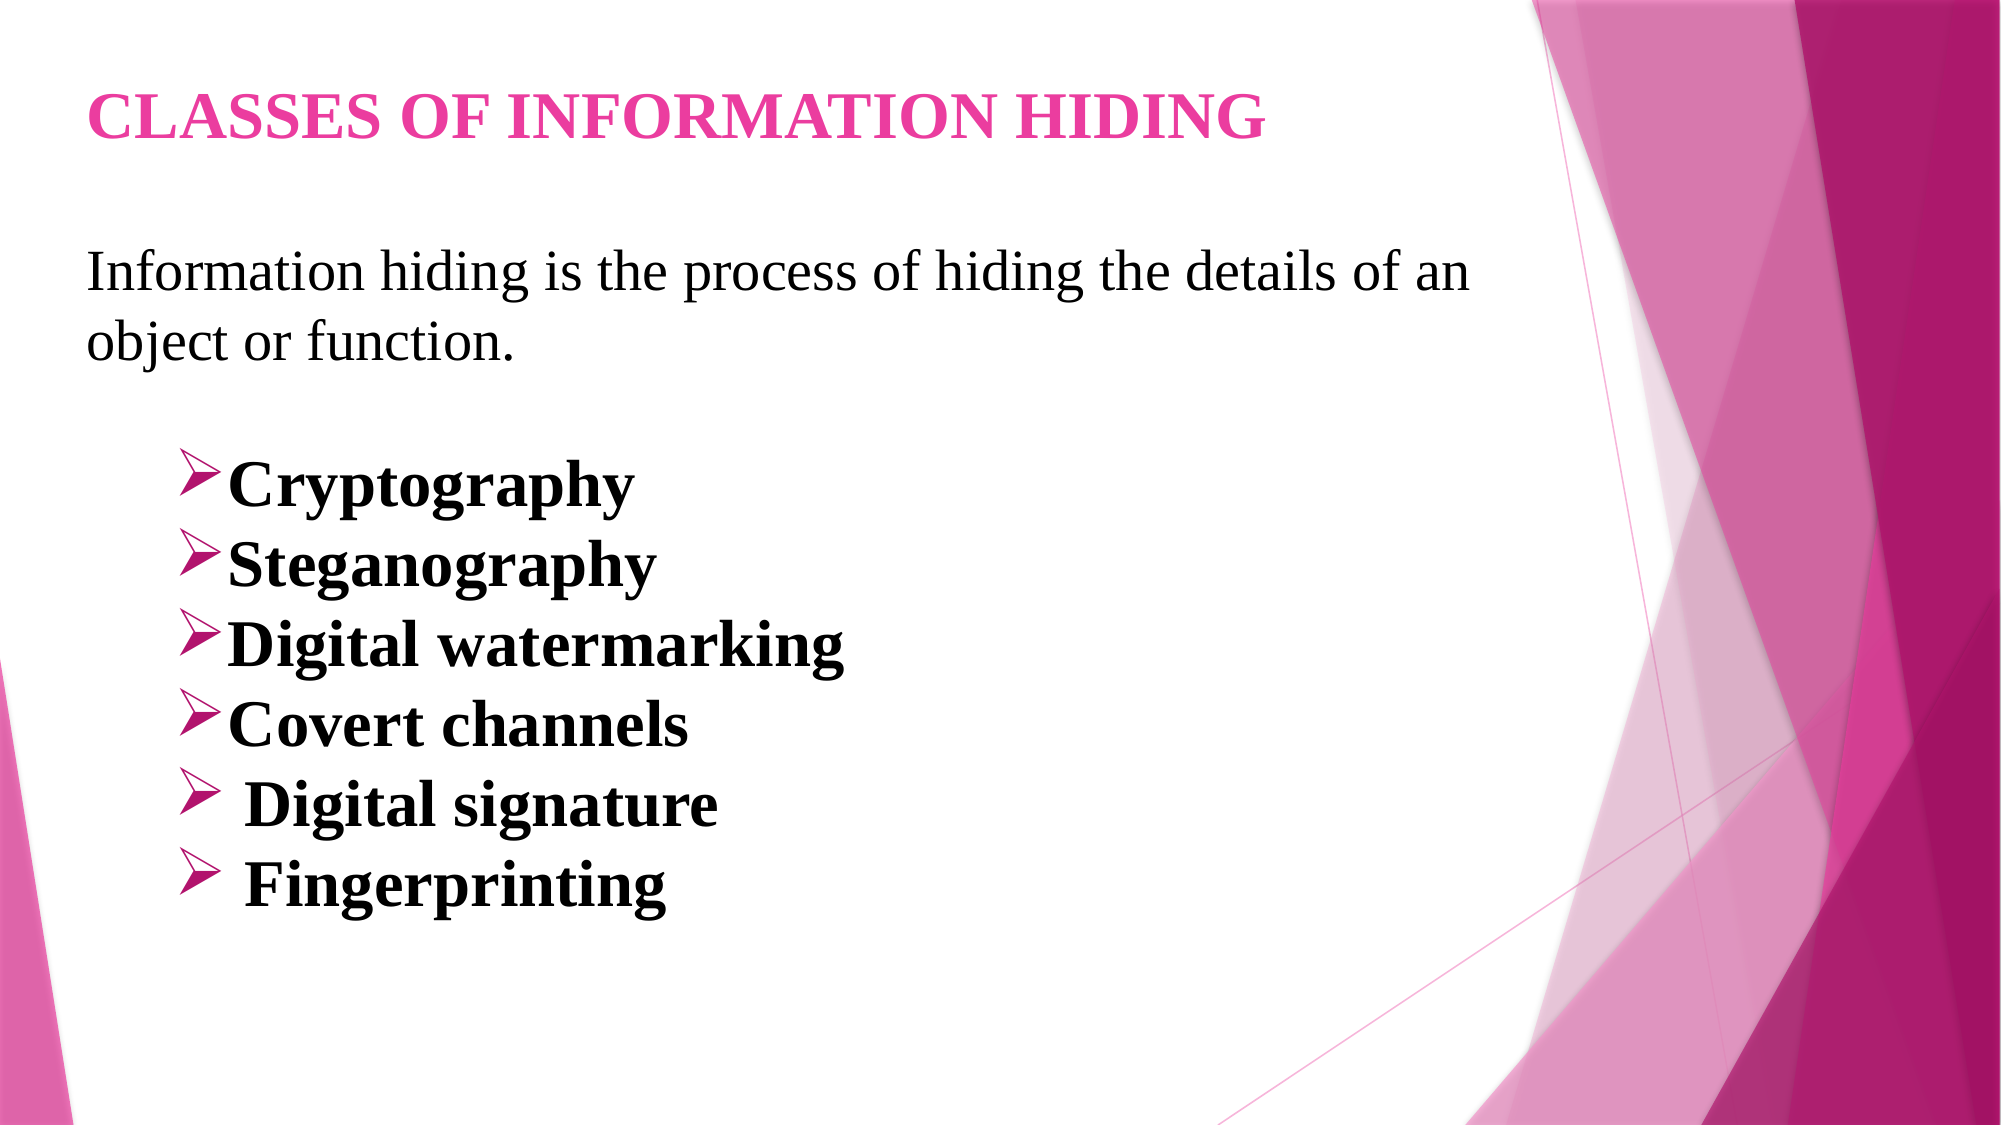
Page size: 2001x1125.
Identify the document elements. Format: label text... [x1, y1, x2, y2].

text_box CLASSES OF INFORMATION HIDING Information hiding is the process of hiding the details of an object or function. [71, 64, 1579, 450]
text_box Cryptography Steganography Digital watermarking Covert channels Digital signature Fingerprinting [159, 432, 1160, 1008]
